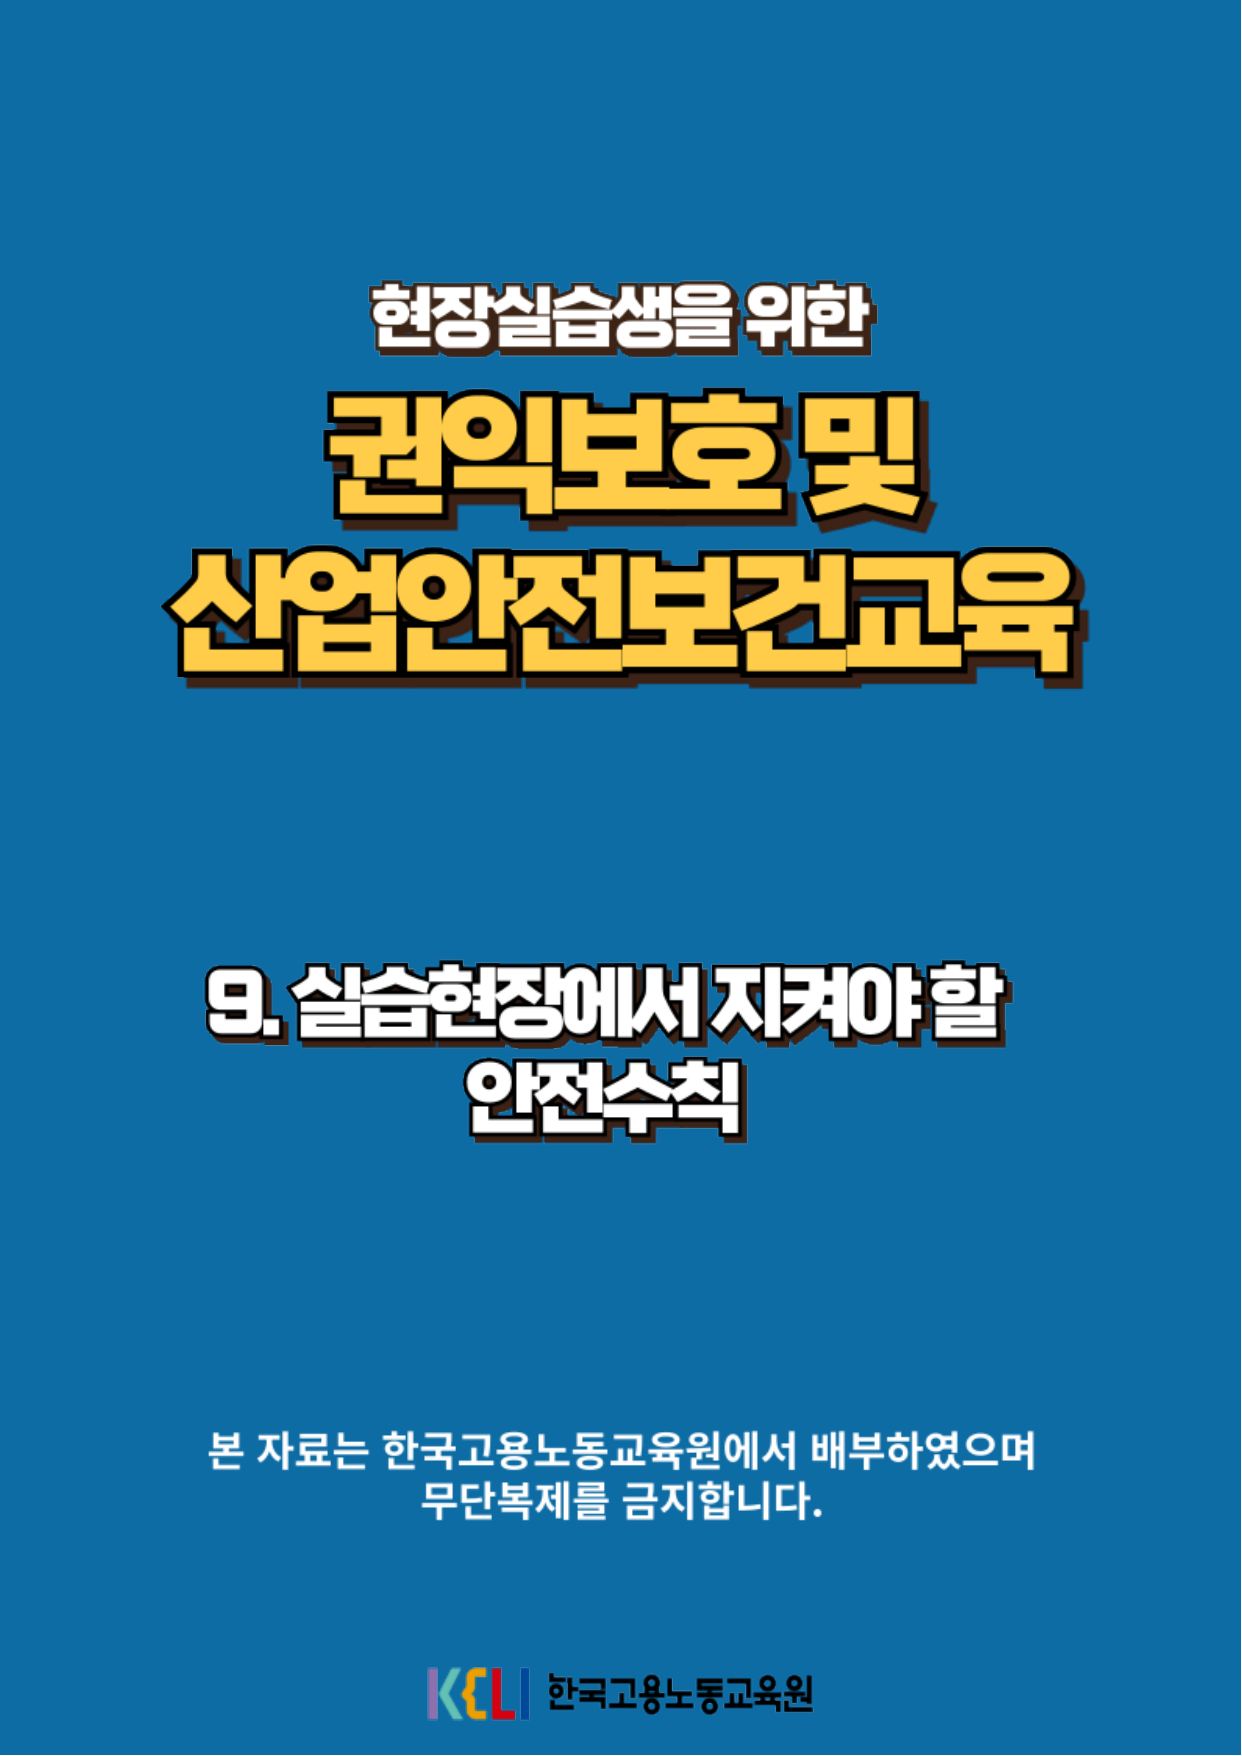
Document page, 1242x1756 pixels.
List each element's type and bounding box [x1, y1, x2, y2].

text_box [0, 0, 1241, 839]
picture [0, 838, 1240, 1455]
text_box [0, 1462, 1241, 1755]
